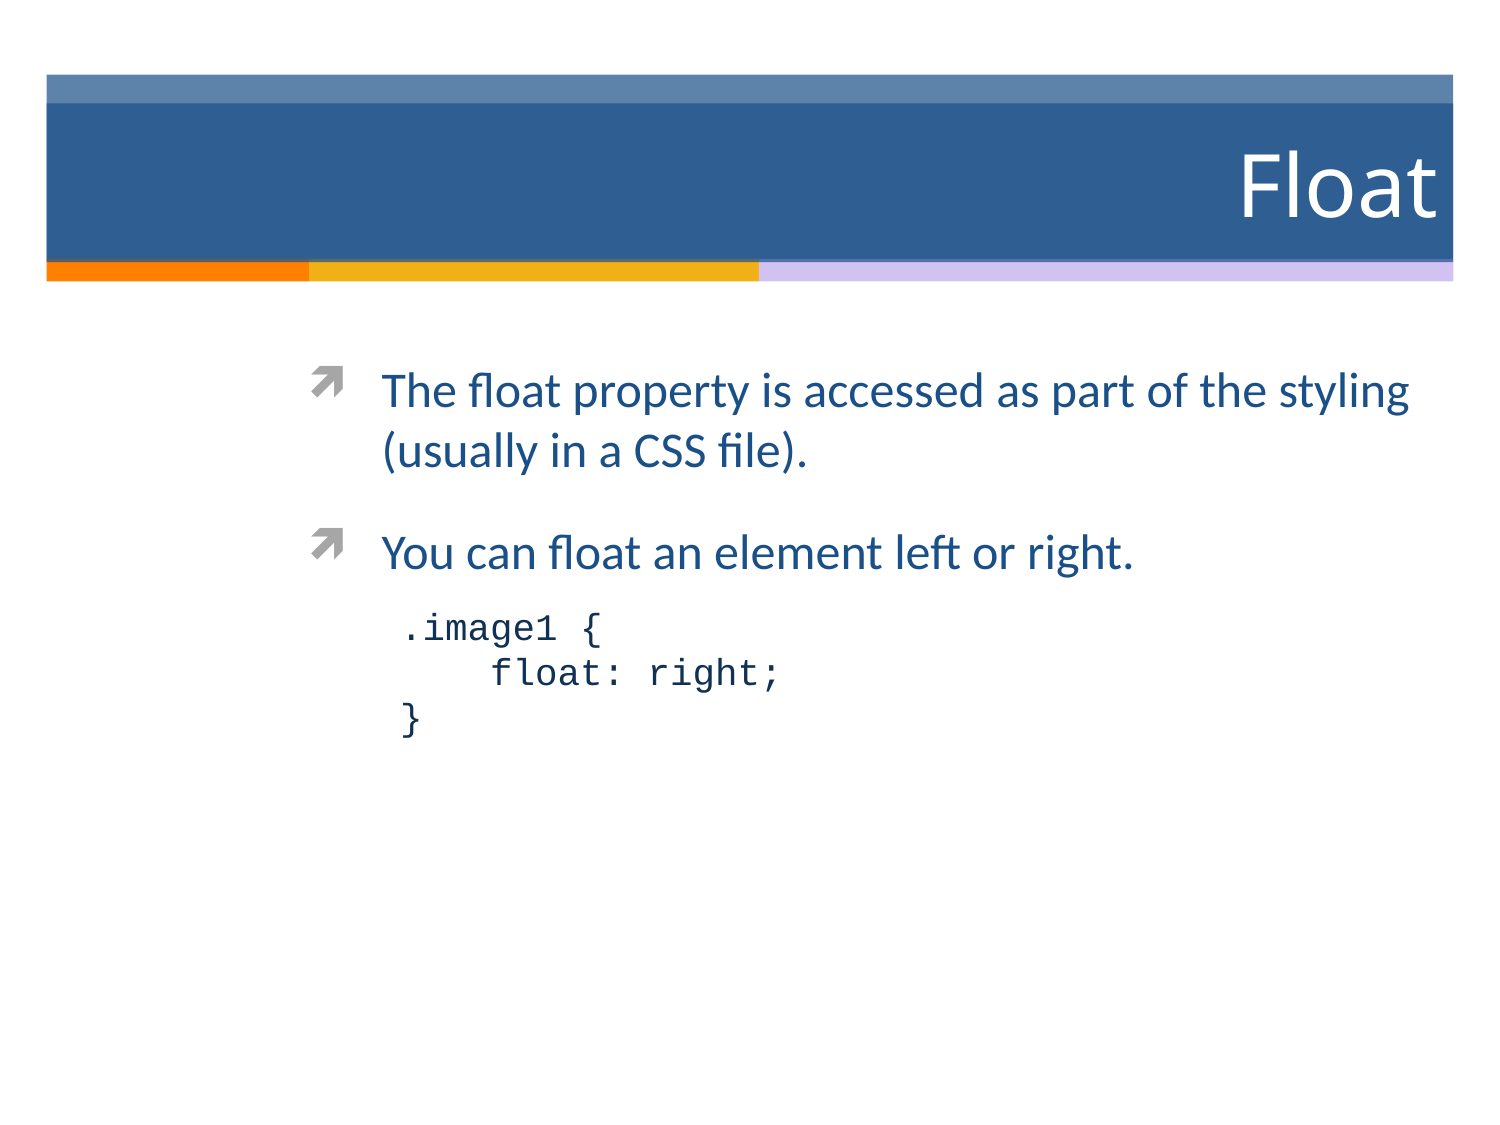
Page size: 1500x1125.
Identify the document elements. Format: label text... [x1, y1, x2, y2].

list The float property is accessed as part of the styling (usually in a CSS file). You can float an element left or right. [292, 350, 1454, 1005]
title Float [46, 103, 1454, 263]
text_box .image1 { float: right; } [385, 595, 815, 746]
